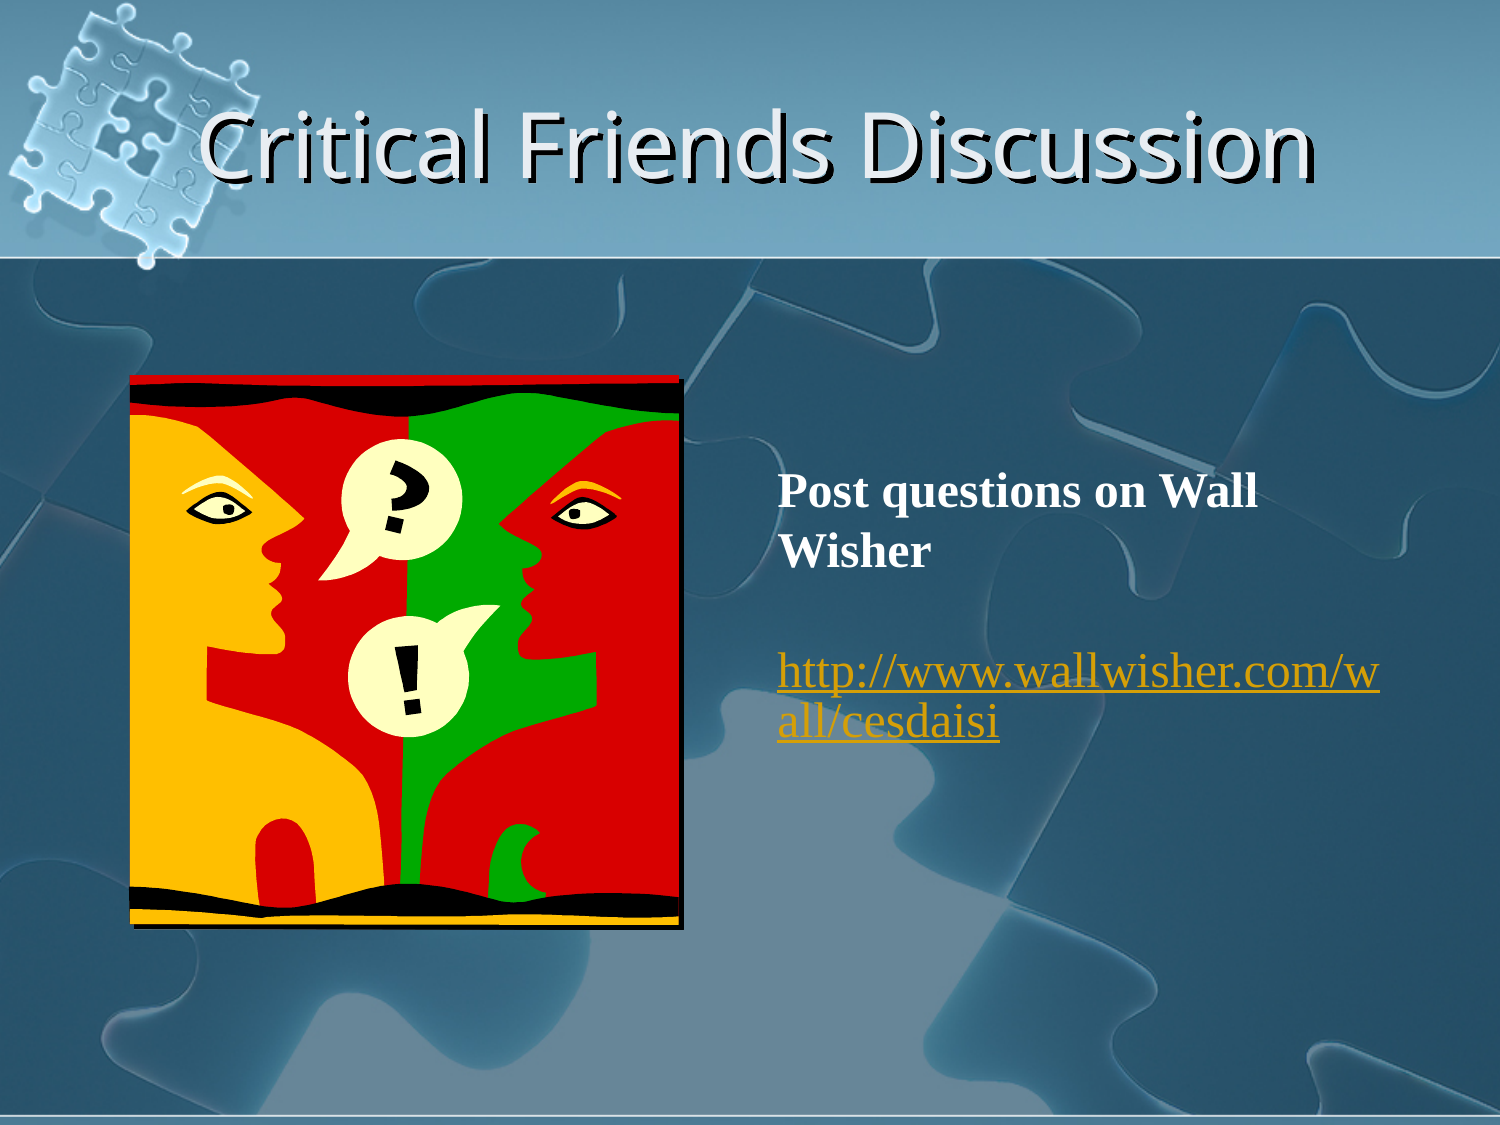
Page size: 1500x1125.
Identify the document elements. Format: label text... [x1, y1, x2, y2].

picture [0, 0, 1500, 1125]
title Critical Friends Discussion [124, 54, 1388, 230]
text_box Post questions on Wall Wisher http://www.wallwisher.com/wall/cesdaisi [762, 449, 1400, 765]
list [128, 374, 680, 926]
